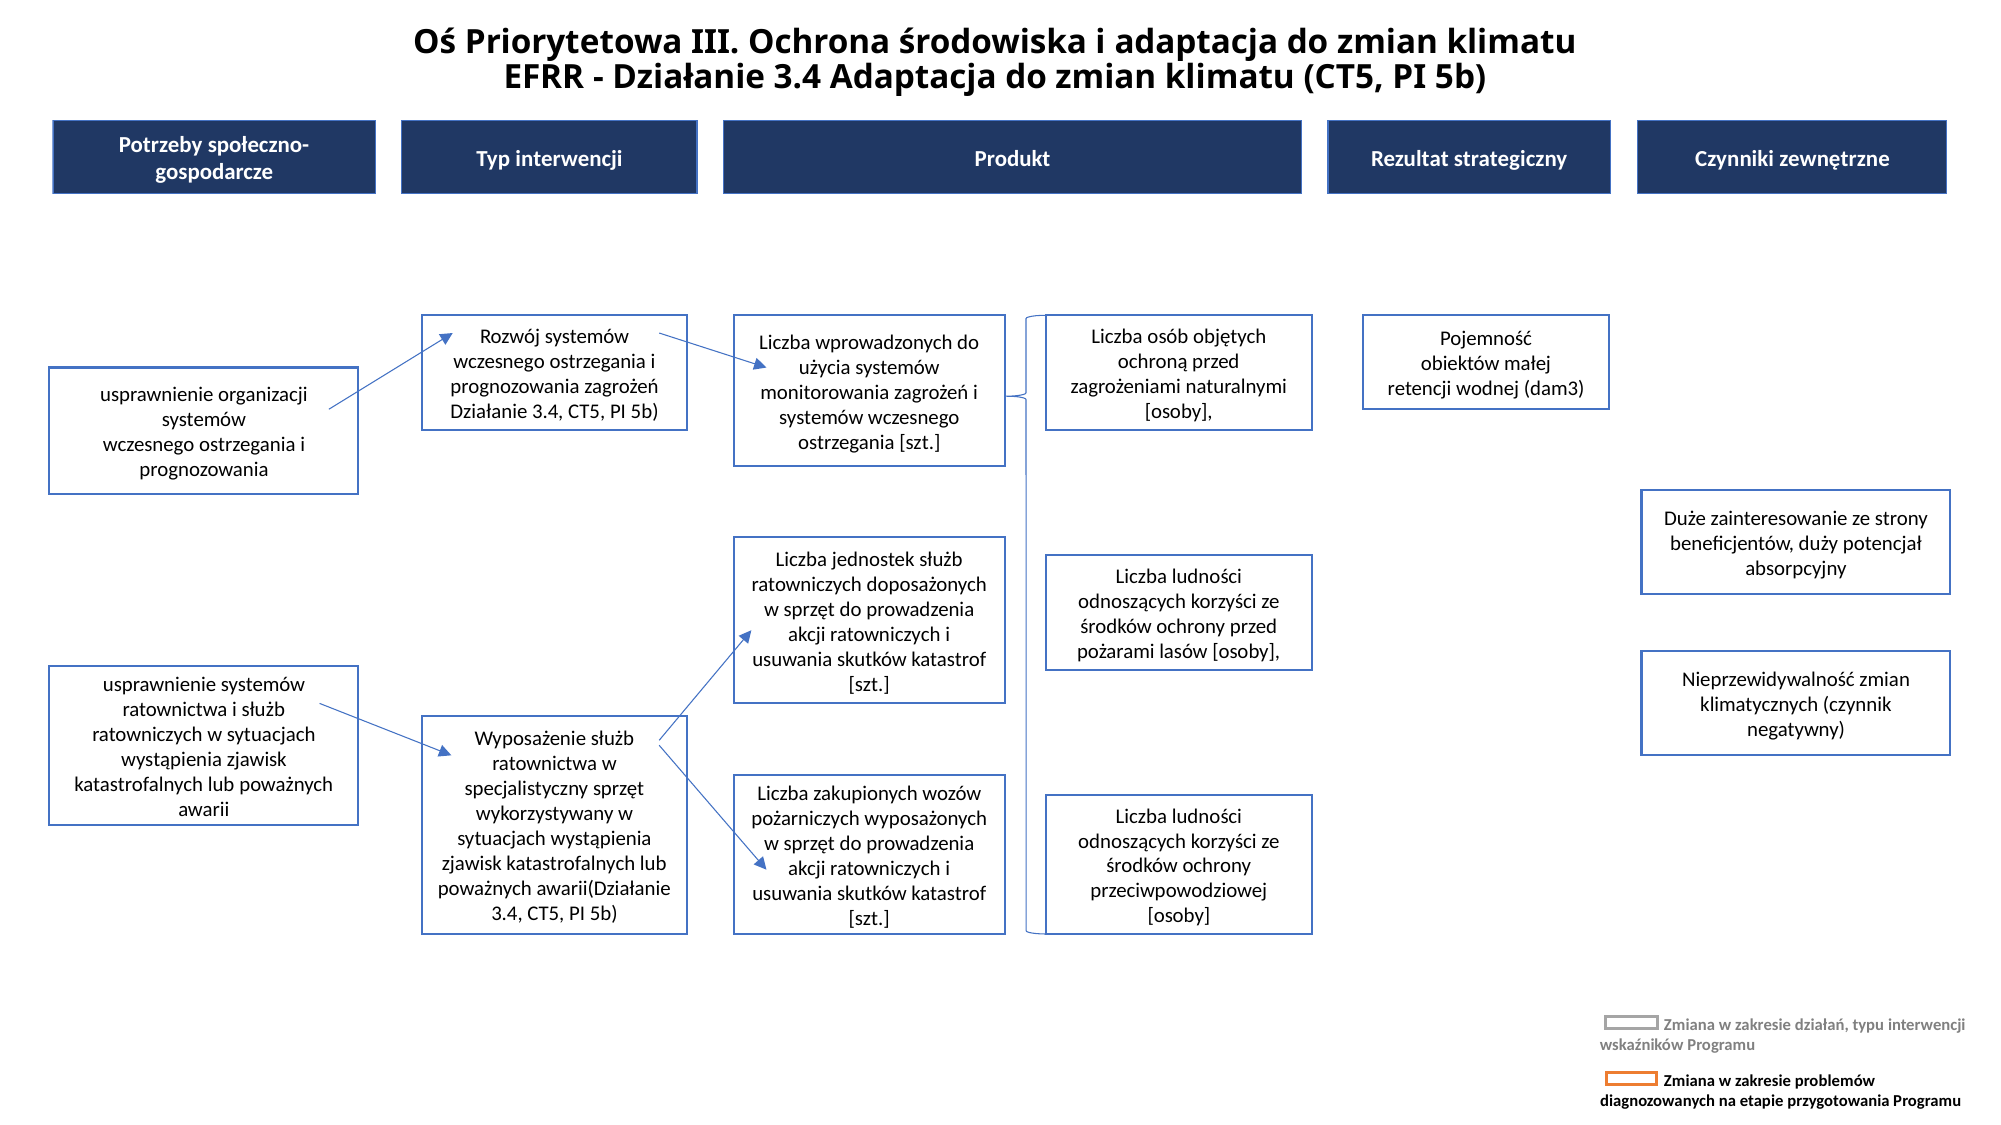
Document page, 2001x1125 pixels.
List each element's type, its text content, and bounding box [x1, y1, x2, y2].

text_box [1006, 314, 1047, 935]
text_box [659, 745, 767, 870]
text_box Rozwój systemów wczesnego ostrzegania i prognozowania zagrożeń Działanie 3.4, CT5, PI 5b) [421, 314, 688, 431]
text_box Pojemność obiektów małej retencji wodnej (dam3) [1362, 314, 1610, 410]
text_box usprawnienie organizacji systemów wczesnego ostrzegania i prognozowania [48, 366, 359, 495]
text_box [659, 332, 767, 368]
text_box Liczba zakupionych wozów pożarniczych wyposażonych w sprzęt do prowadzenia akcji ratowniczych i usuwania skutków katastrof [szt.] [733, 774, 1006, 935]
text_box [659, 630, 752, 741]
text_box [328, 332, 453, 410]
text_box Liczba wprowadzonych do użycia systemów monitorowania zagrożeń i systemów wczesnego ostrzegania [szt.] [733, 314, 1006, 467]
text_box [319, 703, 452, 756]
text_box Liczba osób objętych ochroną przed zagrożeniami naturalnymi [osoby], [1047, 314, 1313, 431]
text_box Liczba ludności odnoszących korzyści ze środków ochrony przeciwpowodziowej [osoby] [1047, 794, 1313, 935]
text_box Wyposażenie służb ratownictwa w specjalistyczny sprzęt wykorzystywany w sytuacjach wystąpienia zjawisk katastrofalnych lub poważnych awarii(Działanie 3.4, CT5, PI 5b) [421, 715, 688, 935]
text_box Duże zainteresowanie ze strony beneficjentów, duży potencjał absorpcyjny [1640, 489, 1951, 595]
text_box Liczba jednostek służb ratowniczych doposażonych w sprzęt do prowadzenia akcji ratowniczych i usuwania skutków katastrof [szt.] [733, 536, 1006, 704]
text_box Nieprzewidywalność zmian klimatycznych (czynnik negatywny) [1640, 650, 1951, 756]
text_box usprawnienie systemów ratownictwa i służb ratowniczych w sytuacjach wystąpienia zjawisk katastrofalnych lub poważnych awarii [48, 665, 359, 826]
title Oś Priorytetowa III. Ochrona środowiska i adaptacja do zmian klimatu EFRR - Działanie 3.4 Adaptacja do zmian klimatu (CT5, PI 5b) [137, 13, 1863, 108]
text_box Liczba ludności odnoszących korzyści ze środków ochrony przed pożarami lasów [osoby], [1047, 554, 1313, 671]
